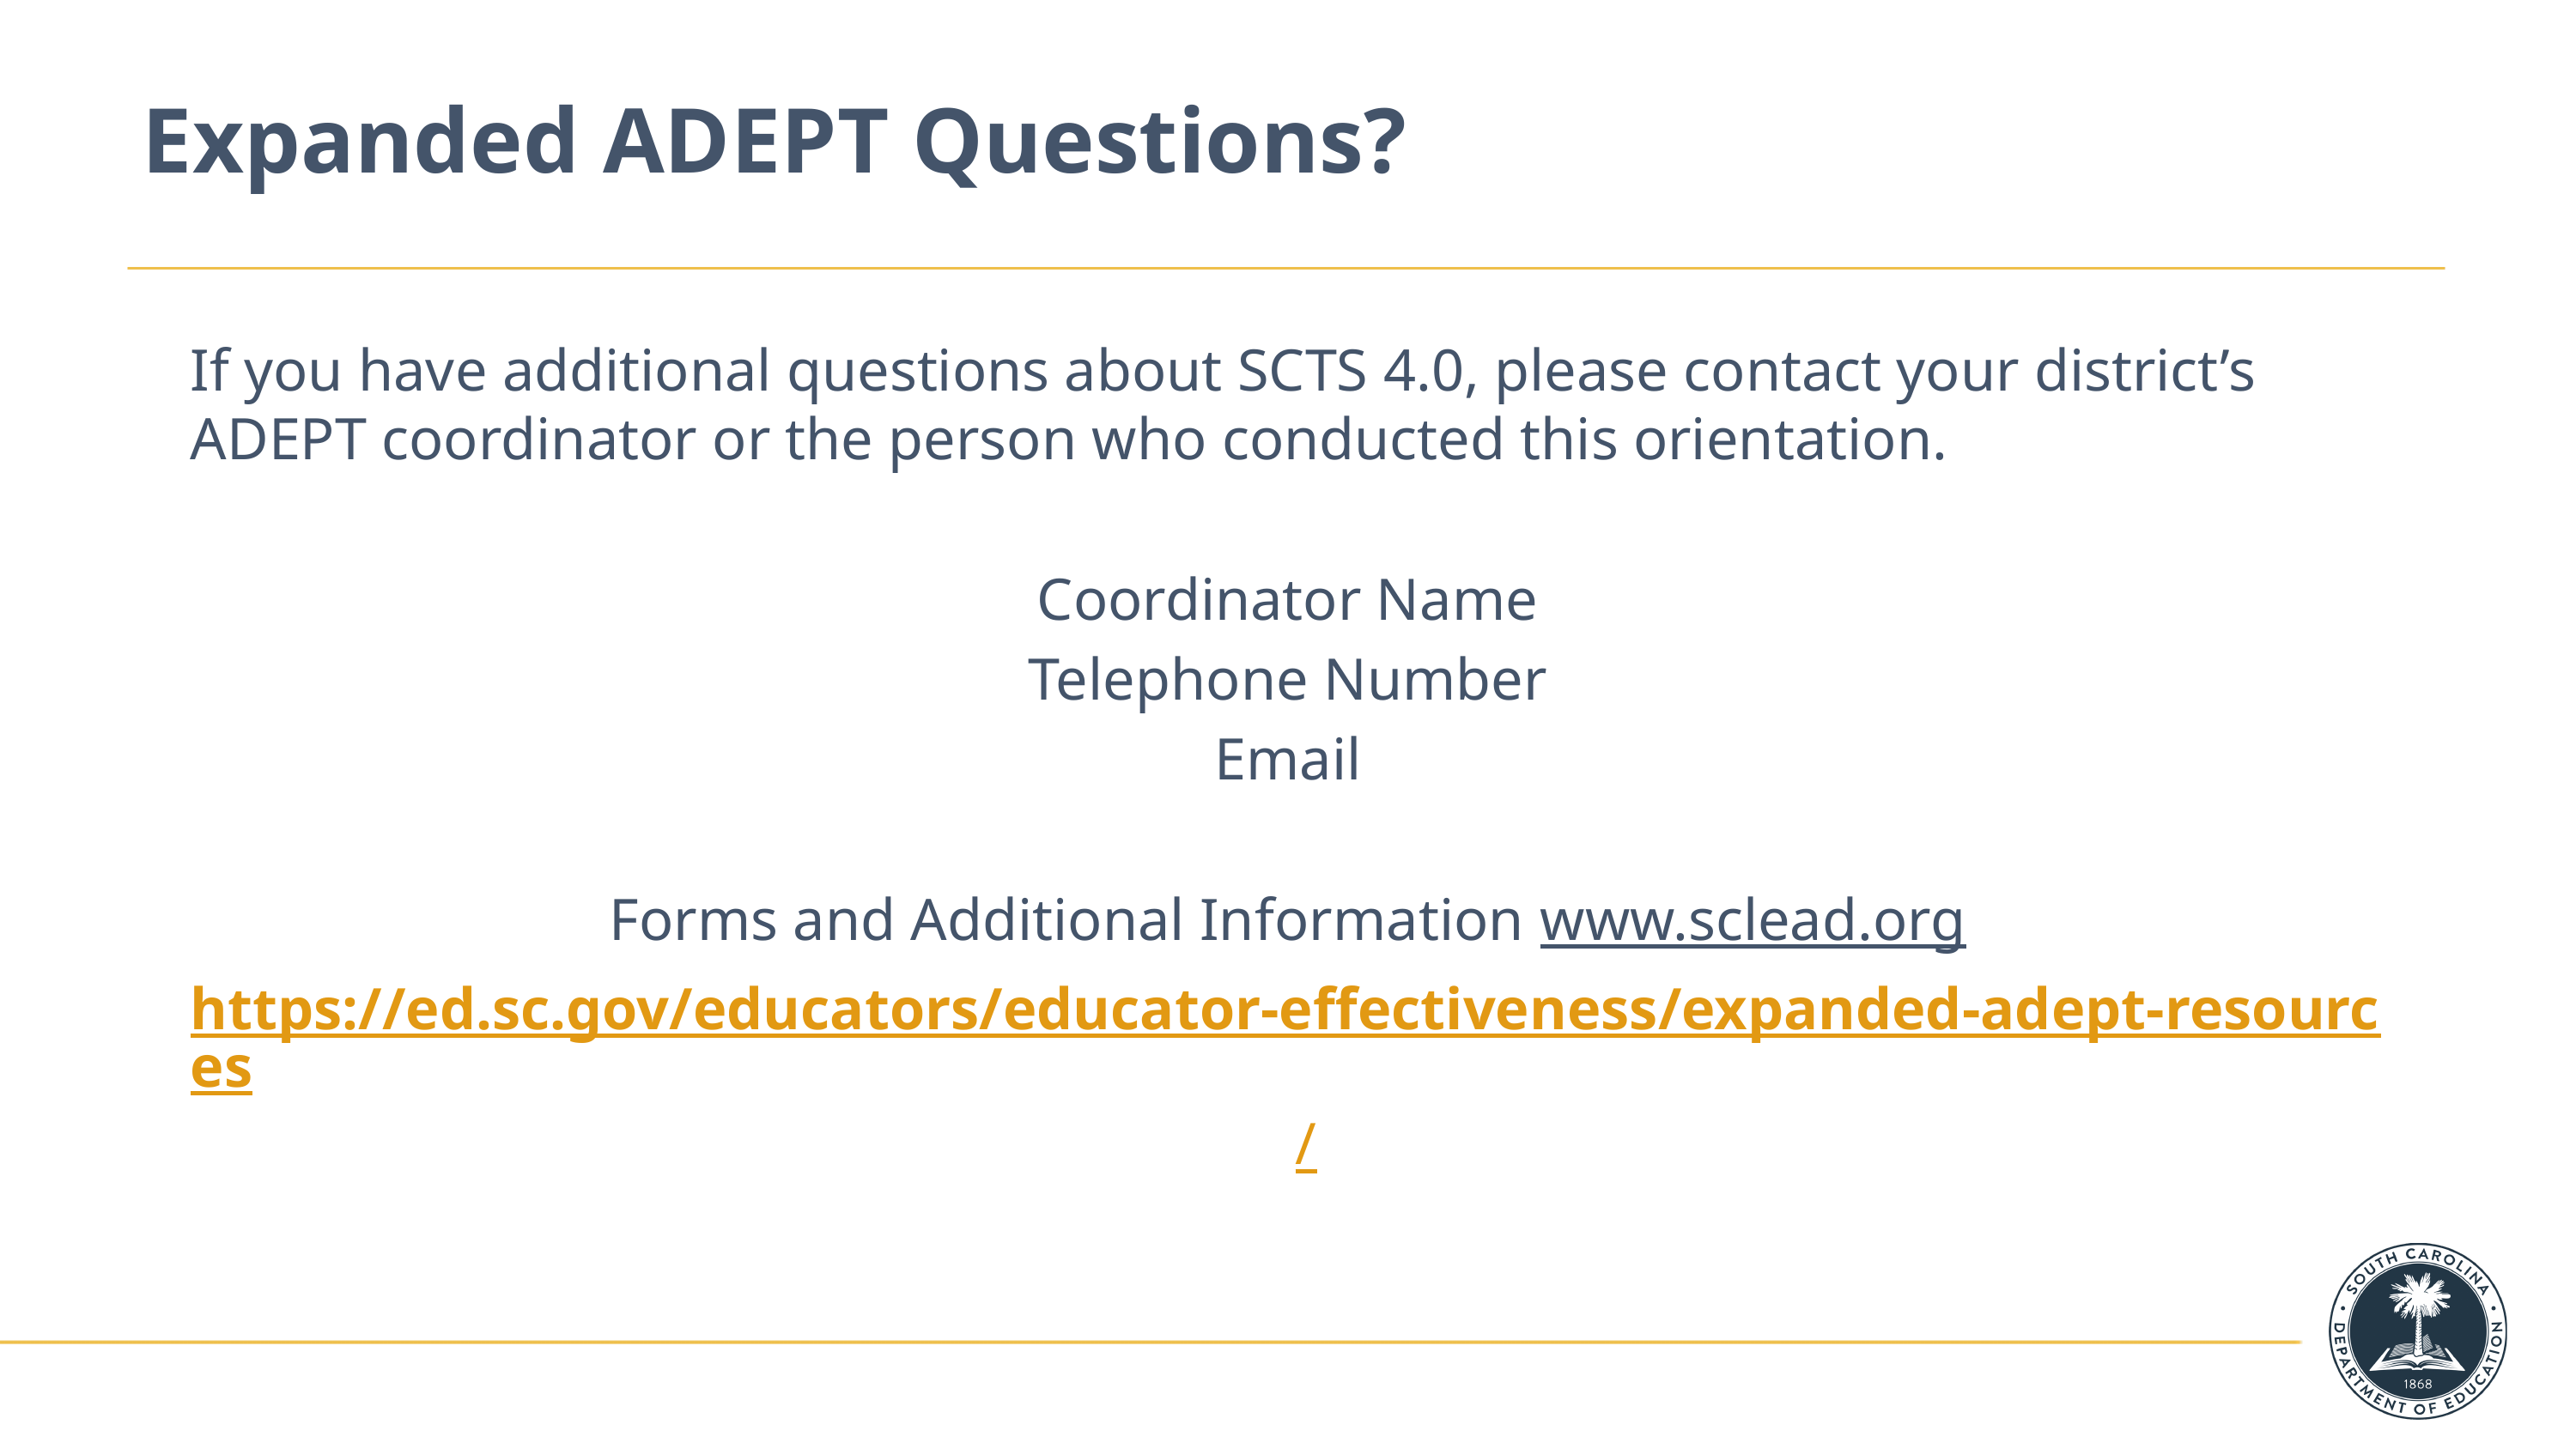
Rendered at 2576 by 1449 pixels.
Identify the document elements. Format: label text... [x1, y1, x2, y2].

picture [2329, 1243, 2507, 1420]
title Expanded ADEPT Questions? [129, 76, 2447, 232]
list If you have additional questions about SCTS 4.0, please contact your district’s ADEPT coordinator or the person who conducted this orientation. Coordinator Name Telephone Number Email Forms and Additional Information www.sclead.org https://ed.sc.gov/educators/educator-effectiveness/expanded-adept-resources/ [177, 327, 2399, 1205]
